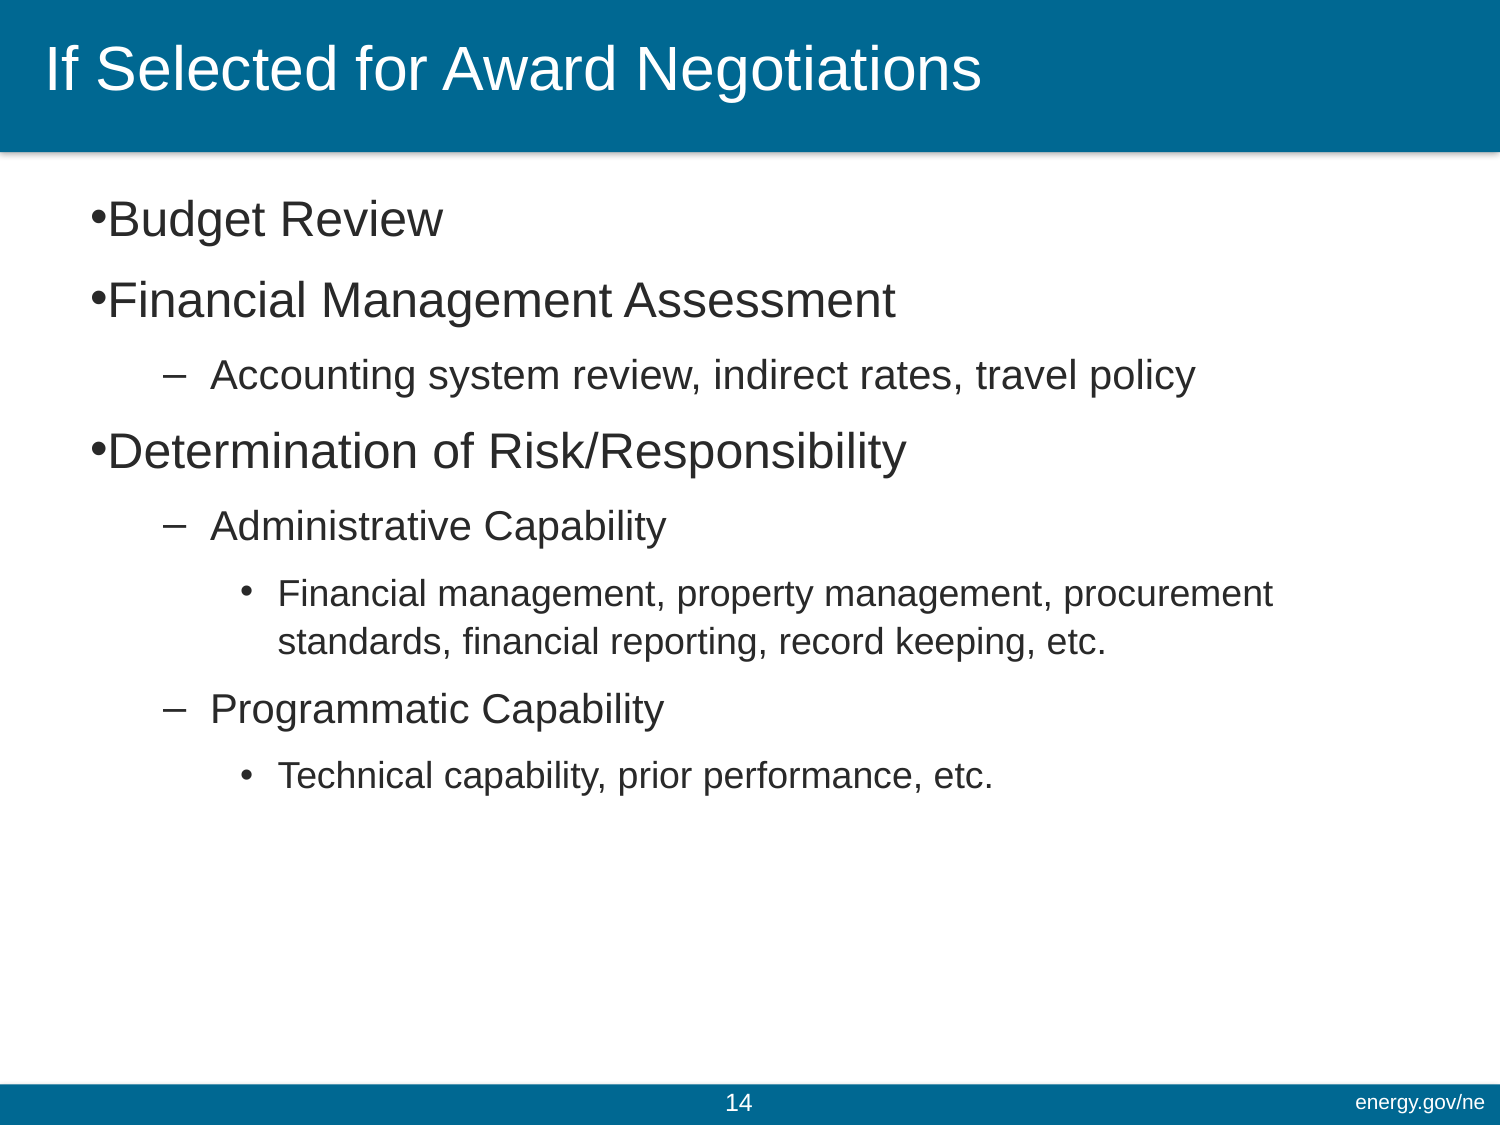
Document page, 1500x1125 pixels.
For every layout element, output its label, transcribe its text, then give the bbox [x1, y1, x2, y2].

title If Selected for Award Negotiations [28, 0, 1088, 149]
list Budget Review Financial Management Assessment Accounting system review, indirect rates, travel policy Determination of Risk/Responsibility Administrative Capability Financial management, property management, procurement standards, financial reporting, record keeping, etc. Programmatic Capability Technical capability, prior performance, etc. [74, 174, 1426, 1062]
